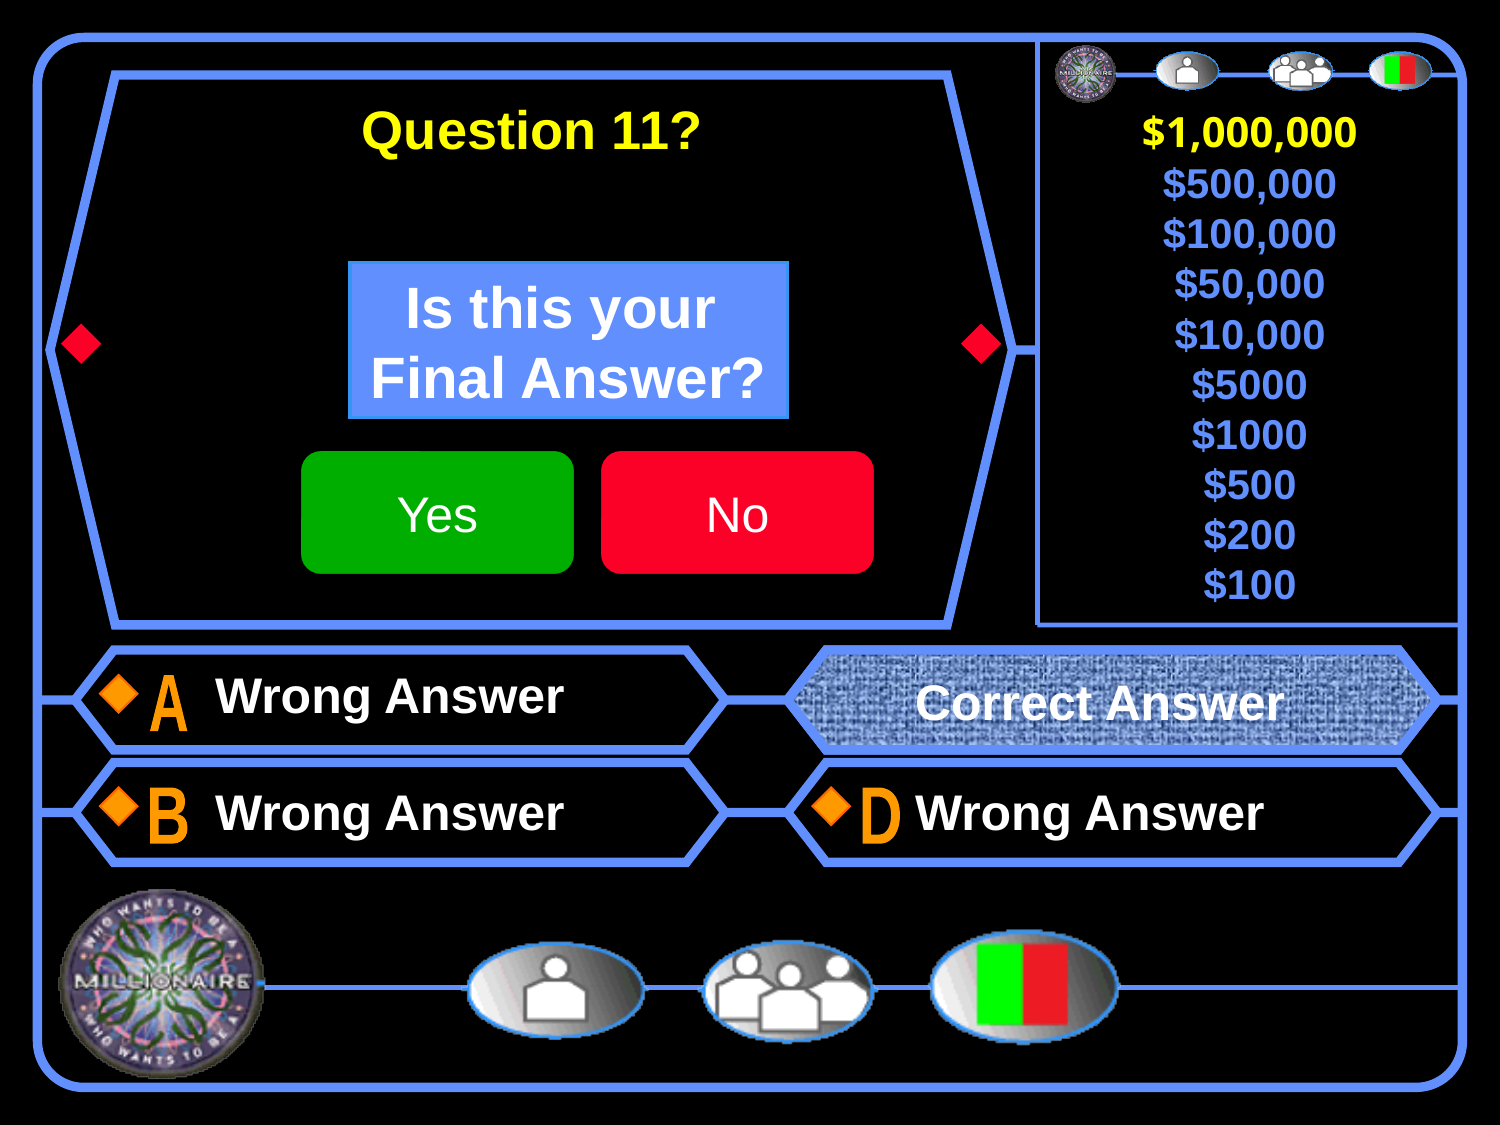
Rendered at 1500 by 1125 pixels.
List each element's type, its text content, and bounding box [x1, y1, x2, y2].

picture [1037, 24, 1138, 116]
picture [1262, 49, 1338, 93]
picture [687, 935, 888, 1050]
picture [912, 924, 1138, 1056]
text_box [787, 650, 1409, 750]
picture [1362, 49, 1438, 94]
picture [1149, 49, 1225, 94]
picture [0, 820, 338, 1125]
title Question 11? [112, 87, 938, 275]
picture [450, 937, 663, 1049]
text_box $1,000,000 [1149, 99, 1350, 163]
list Correct Answer Wrong Answer [900, 662, 1500, 875]
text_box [299, 262, 876, 576]
list Wrong Answer Wrong Answer [200, 662, 700, 838]
